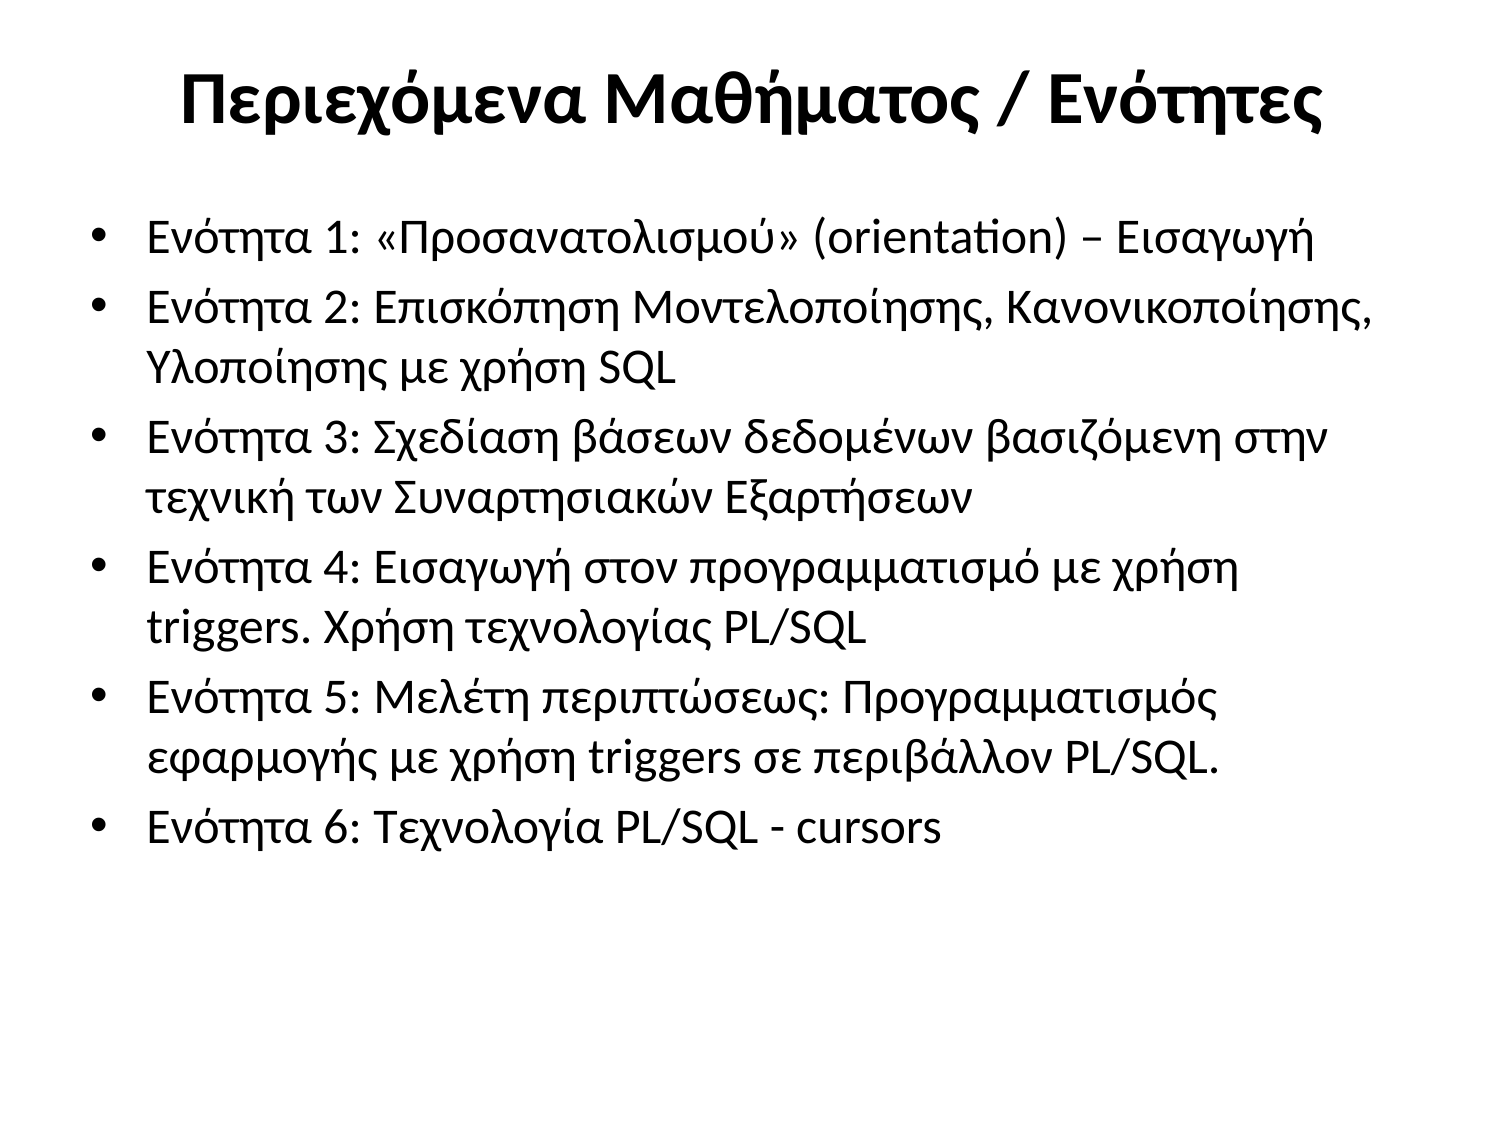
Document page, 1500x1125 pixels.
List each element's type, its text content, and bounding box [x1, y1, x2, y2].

list Ενότητα 1: «Προσανατολισμού» (orientation) – Εισαγωγή Ενότητα 2: Επισκόπηση Μοντελοποίησης, Κανονικοποίησης, Υλοποίησης με χρήση SQL Ενότητα 3: Σχεδίαση βάσεων δεδομένων βασιζόμενη στην τεχνική των Συναρτησιακών Εξαρτήσεων Ενότητα 4: Εισαγωγή στον προγραμματισμό με χρήση triggers. Χρήση τεχνολογίας PL/SQL Ενότητα 5: Μελέτη περιπτώσεως: Προγραμματισμός εφαρμογής με χρήση triggers σε περιβάλλον PL/SQL. Ενότητα 6: Τεχνολογία PL/SQL - cursors [75, 196, 1425, 1024]
title Περιεχόμενα Μαθήματος / Ενότητες [76, 19, 1427, 169]
